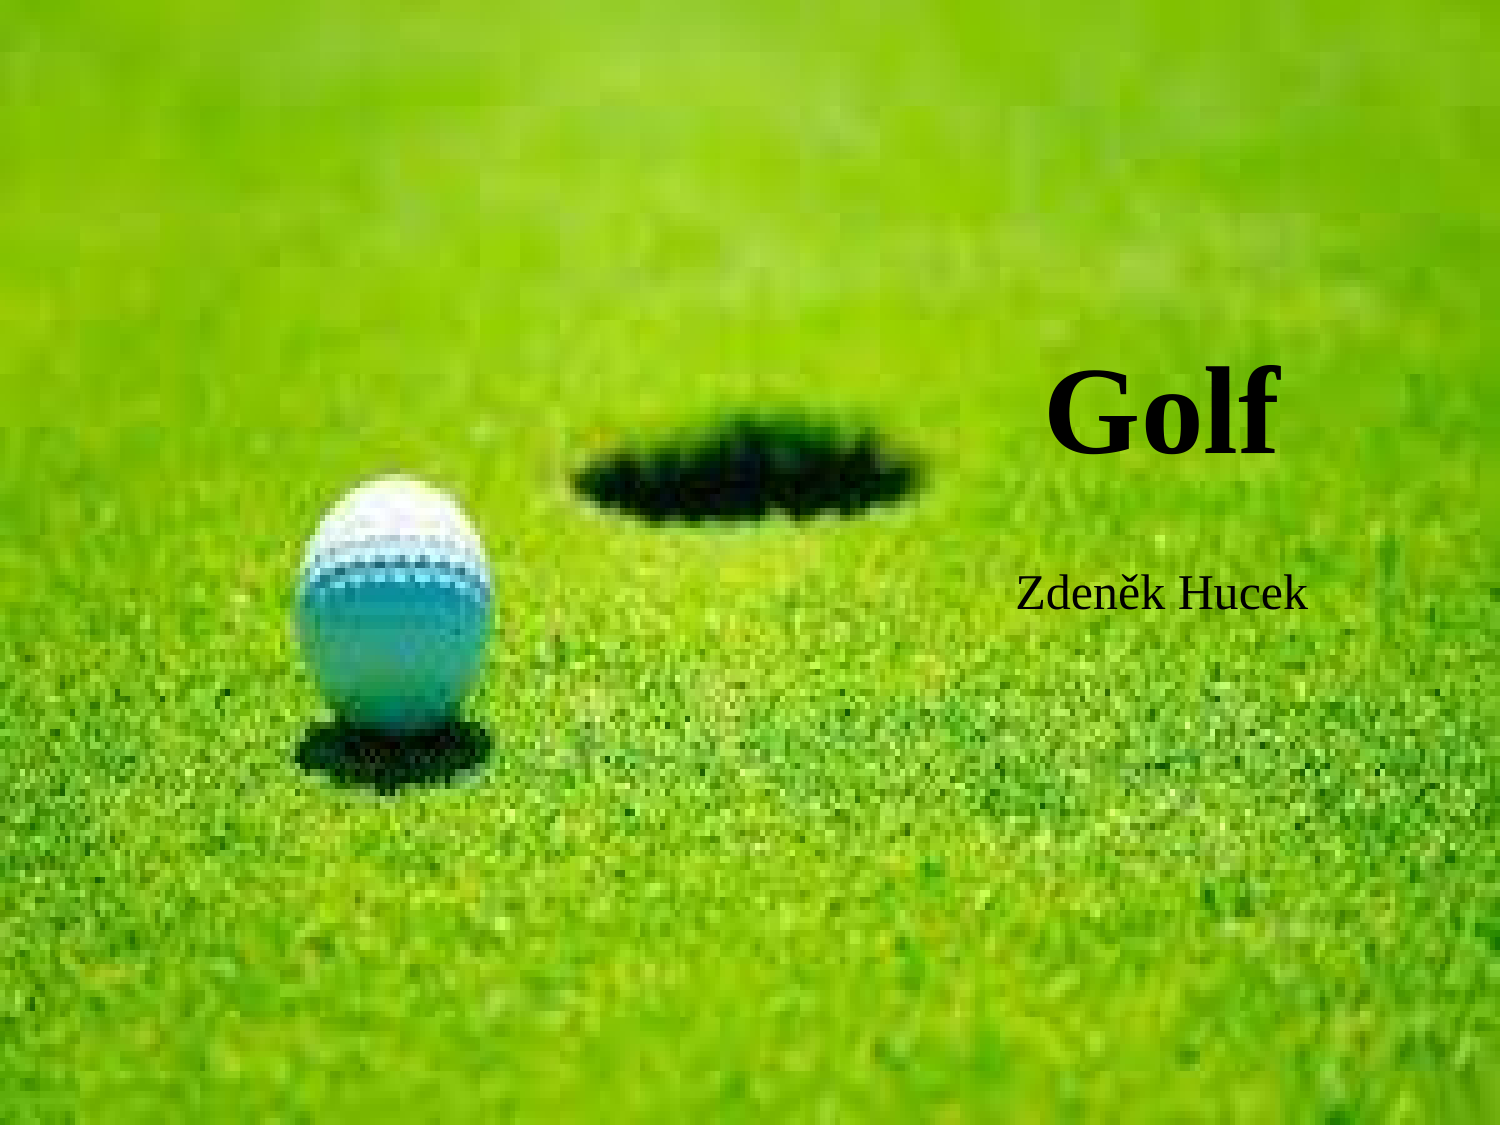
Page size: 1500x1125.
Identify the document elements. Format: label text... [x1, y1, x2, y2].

picture [0, 0, 1500, 1125]
list Zdeněk Hucek [911, 491, 1413, 929]
title Golf [911, 279, 1413, 486]
